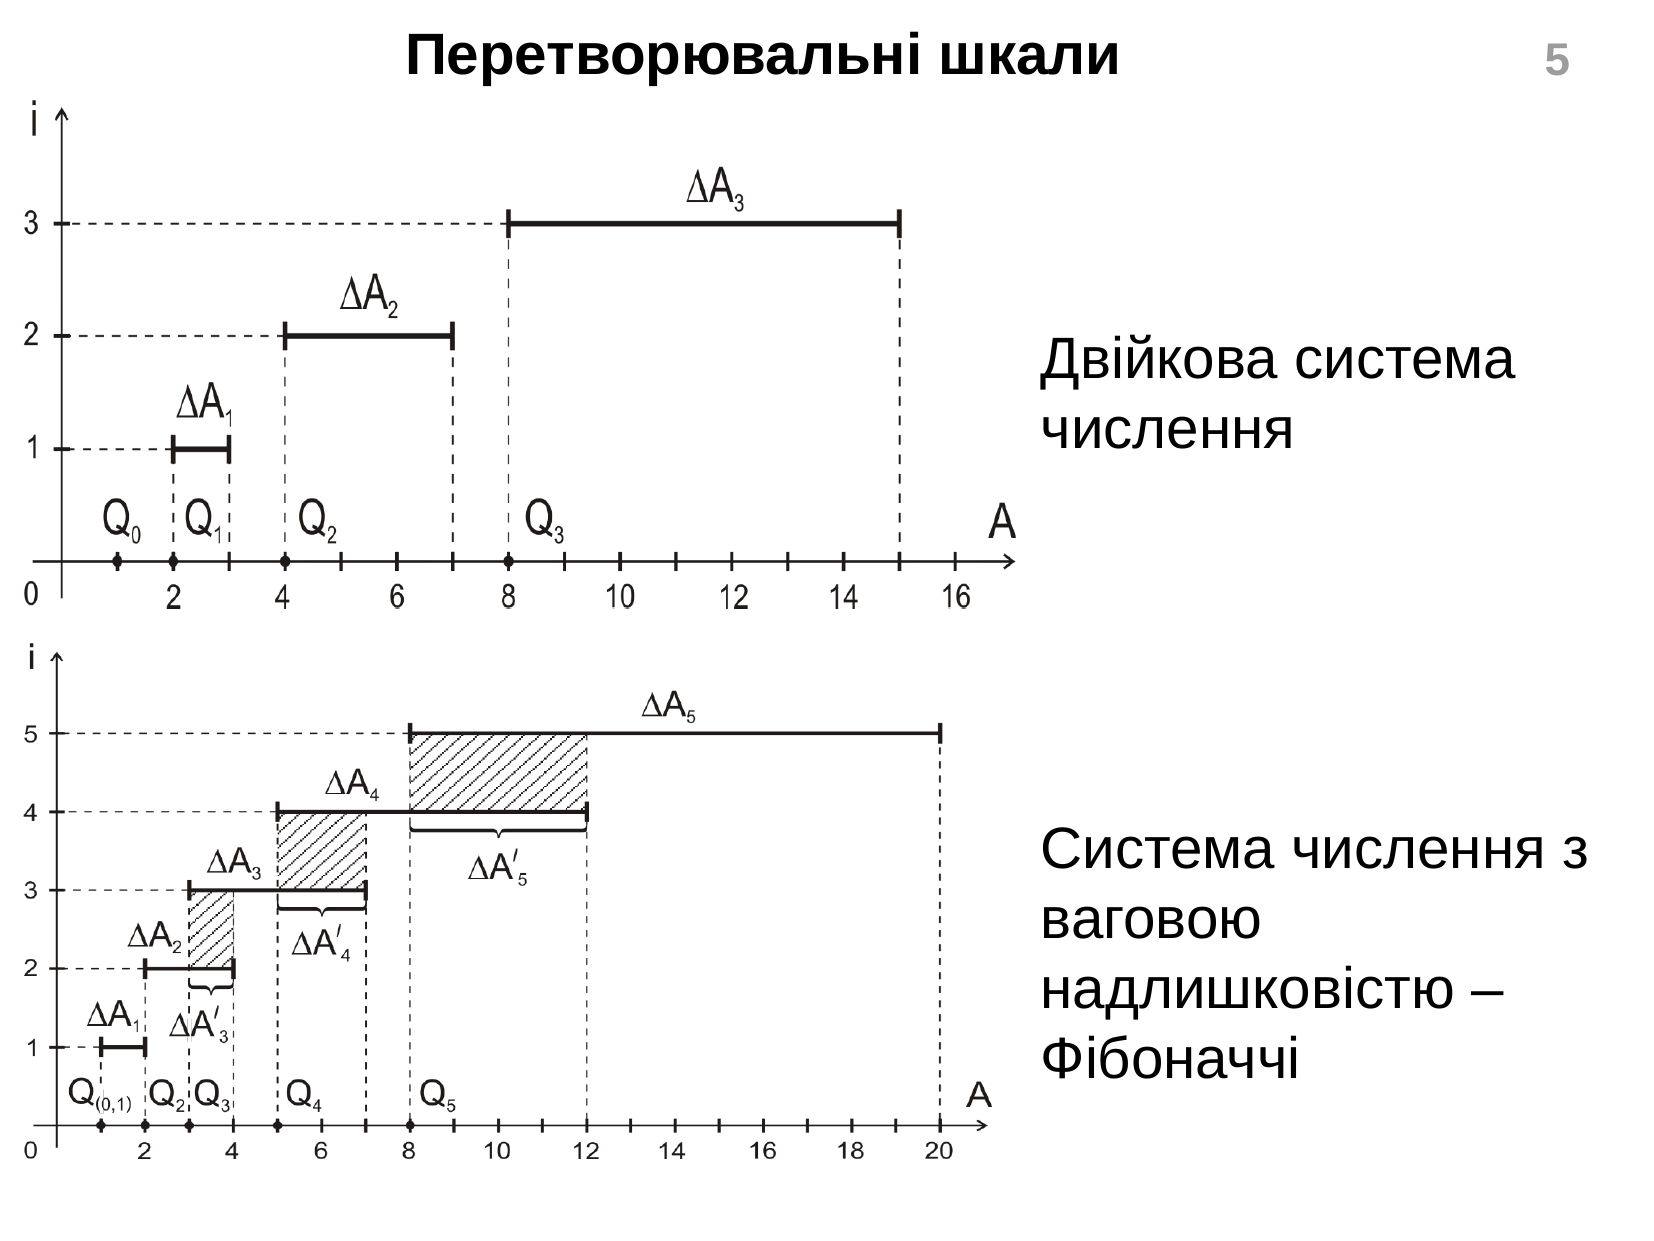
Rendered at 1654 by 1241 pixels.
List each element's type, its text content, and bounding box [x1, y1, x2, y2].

text_box Двійкова система числення Система числення з ваговою надлишковістю – Фібоначчі [1026, 312, 1617, 1098]
picture [23, 643, 992, 1159]
text_box Перетворювальні шкали [388, 17, 1322, 112]
picture [23, 100, 1017, 609]
